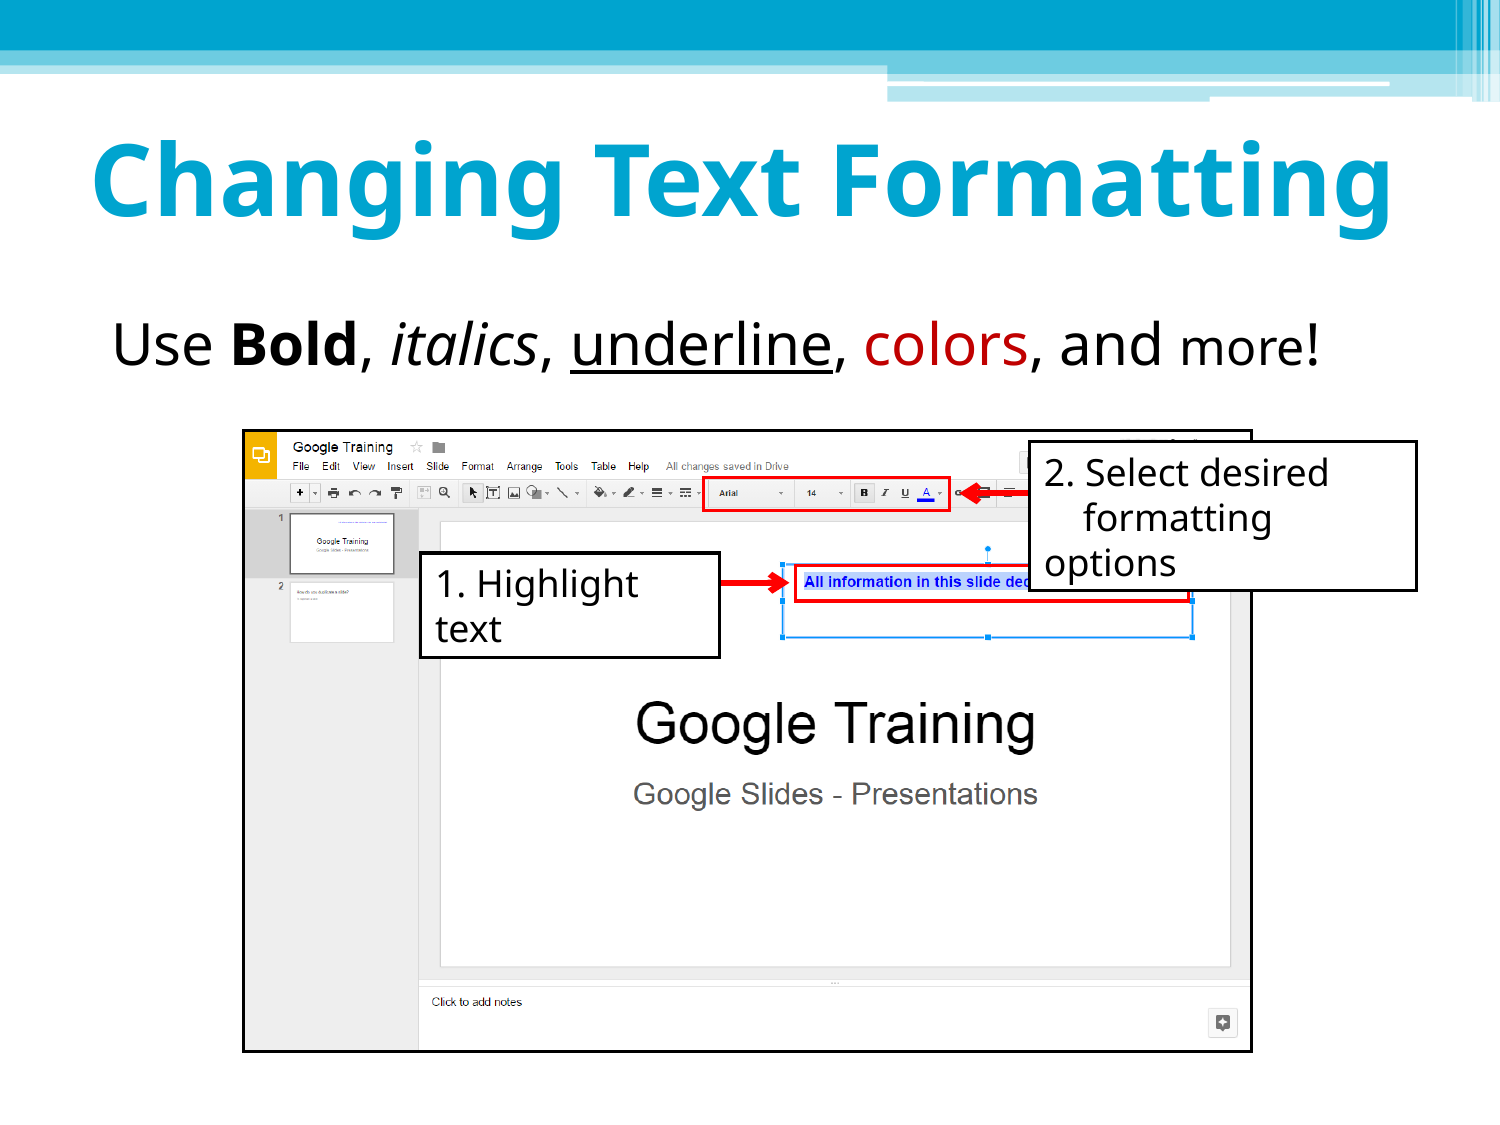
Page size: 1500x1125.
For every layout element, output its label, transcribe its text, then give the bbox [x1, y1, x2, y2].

text_box 2. Select desired formatting options [1250, 441, 1417, 591]
list Use Bold, italics, underline, colors, and more! [75, 299, 1418, 925]
picture [244, 431, 1250, 1050]
title Changing Text Formatting [75, 90, 1418, 263]
